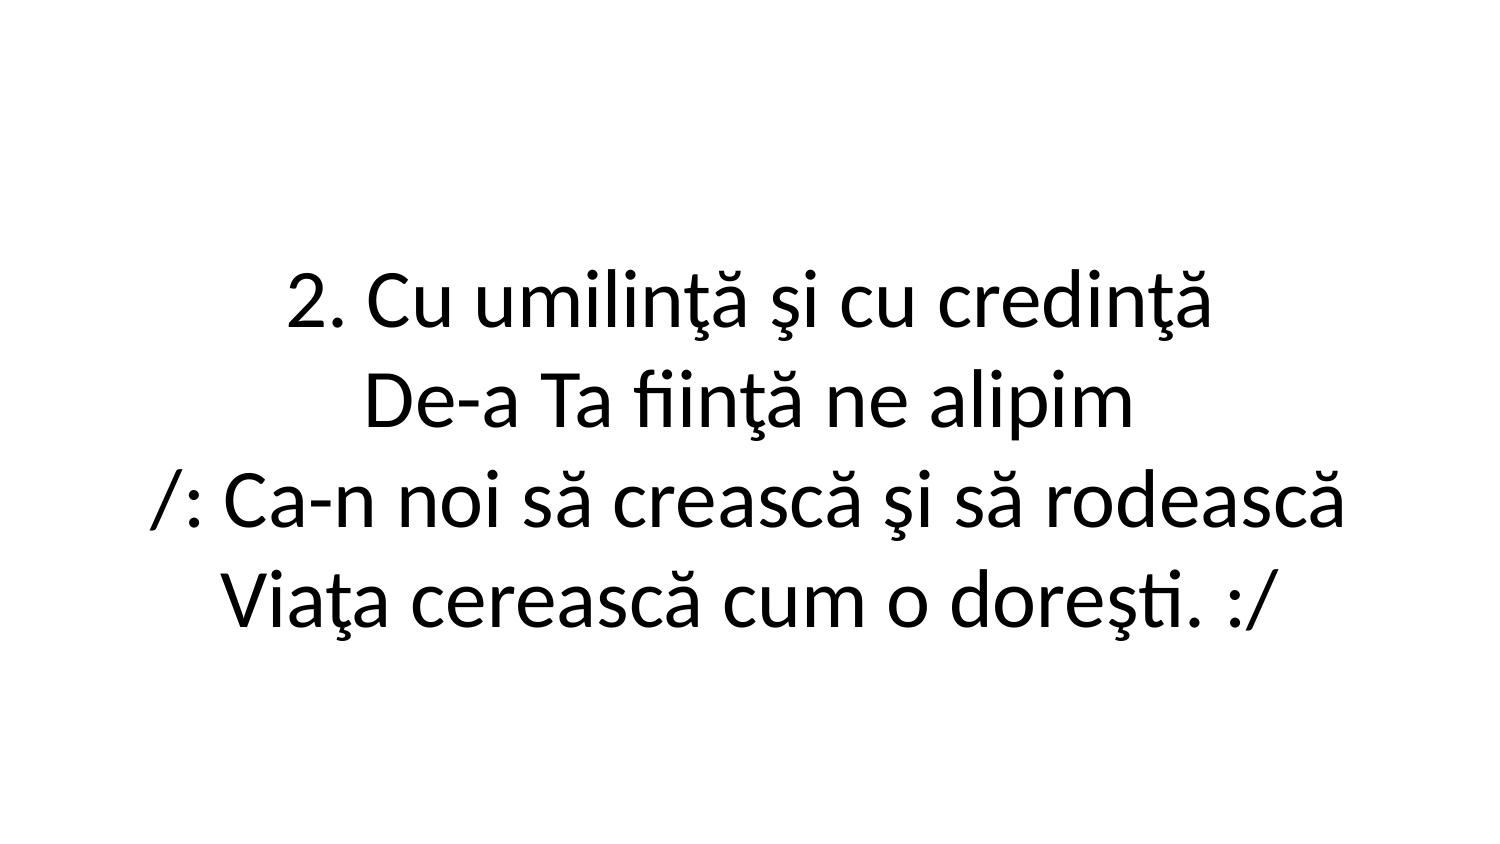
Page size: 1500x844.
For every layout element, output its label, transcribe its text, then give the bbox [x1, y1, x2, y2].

text_box 2. Cu umilinţă şi cu credinţă De-a Ta fiinţă ne alipim /: Ca-n noi să crească şi să rodească Viaţa cerească cum o doreşti. :/ [136, 192, 1364, 652]
